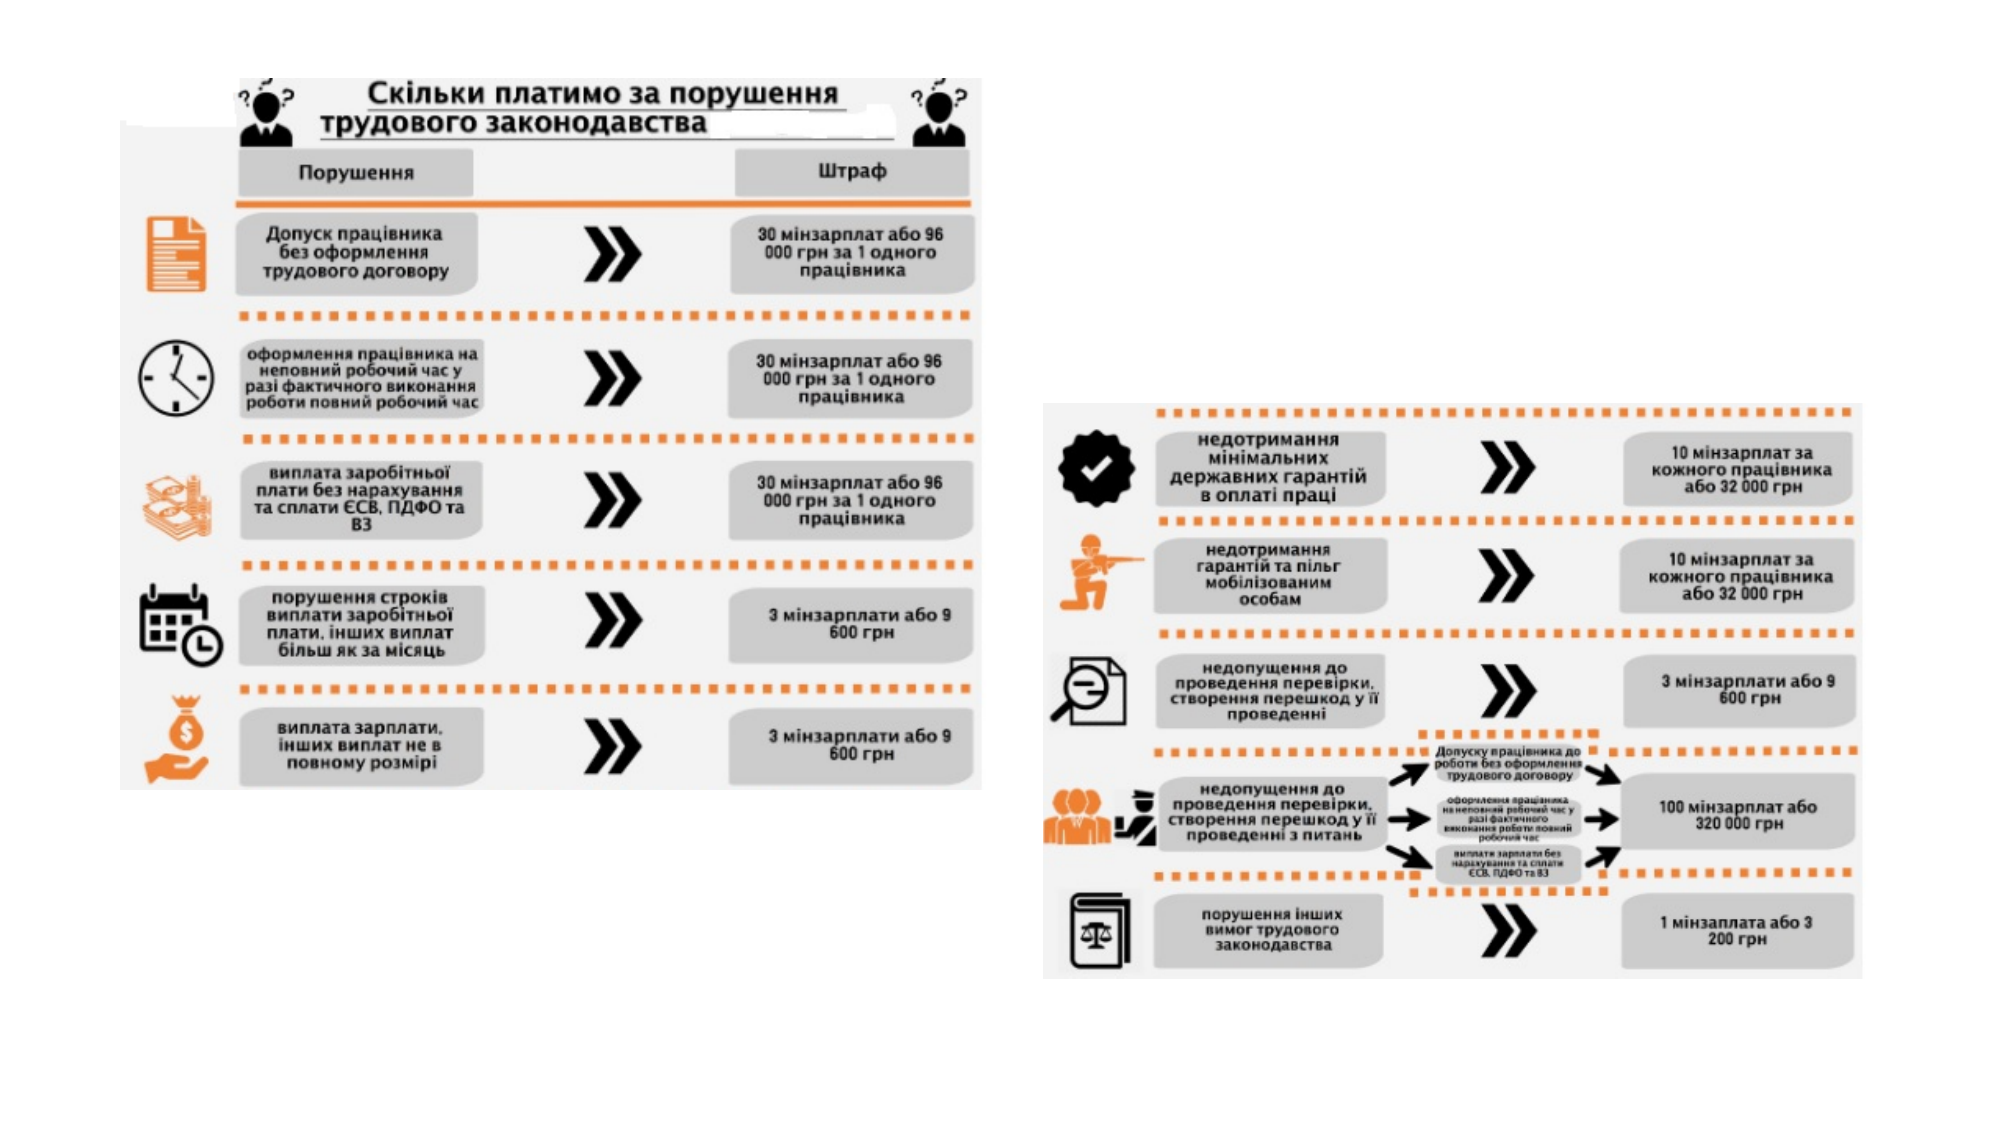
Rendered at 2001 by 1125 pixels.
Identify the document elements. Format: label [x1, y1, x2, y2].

picture [120, 78, 987, 790]
picture [1043, 403, 1869, 979]
